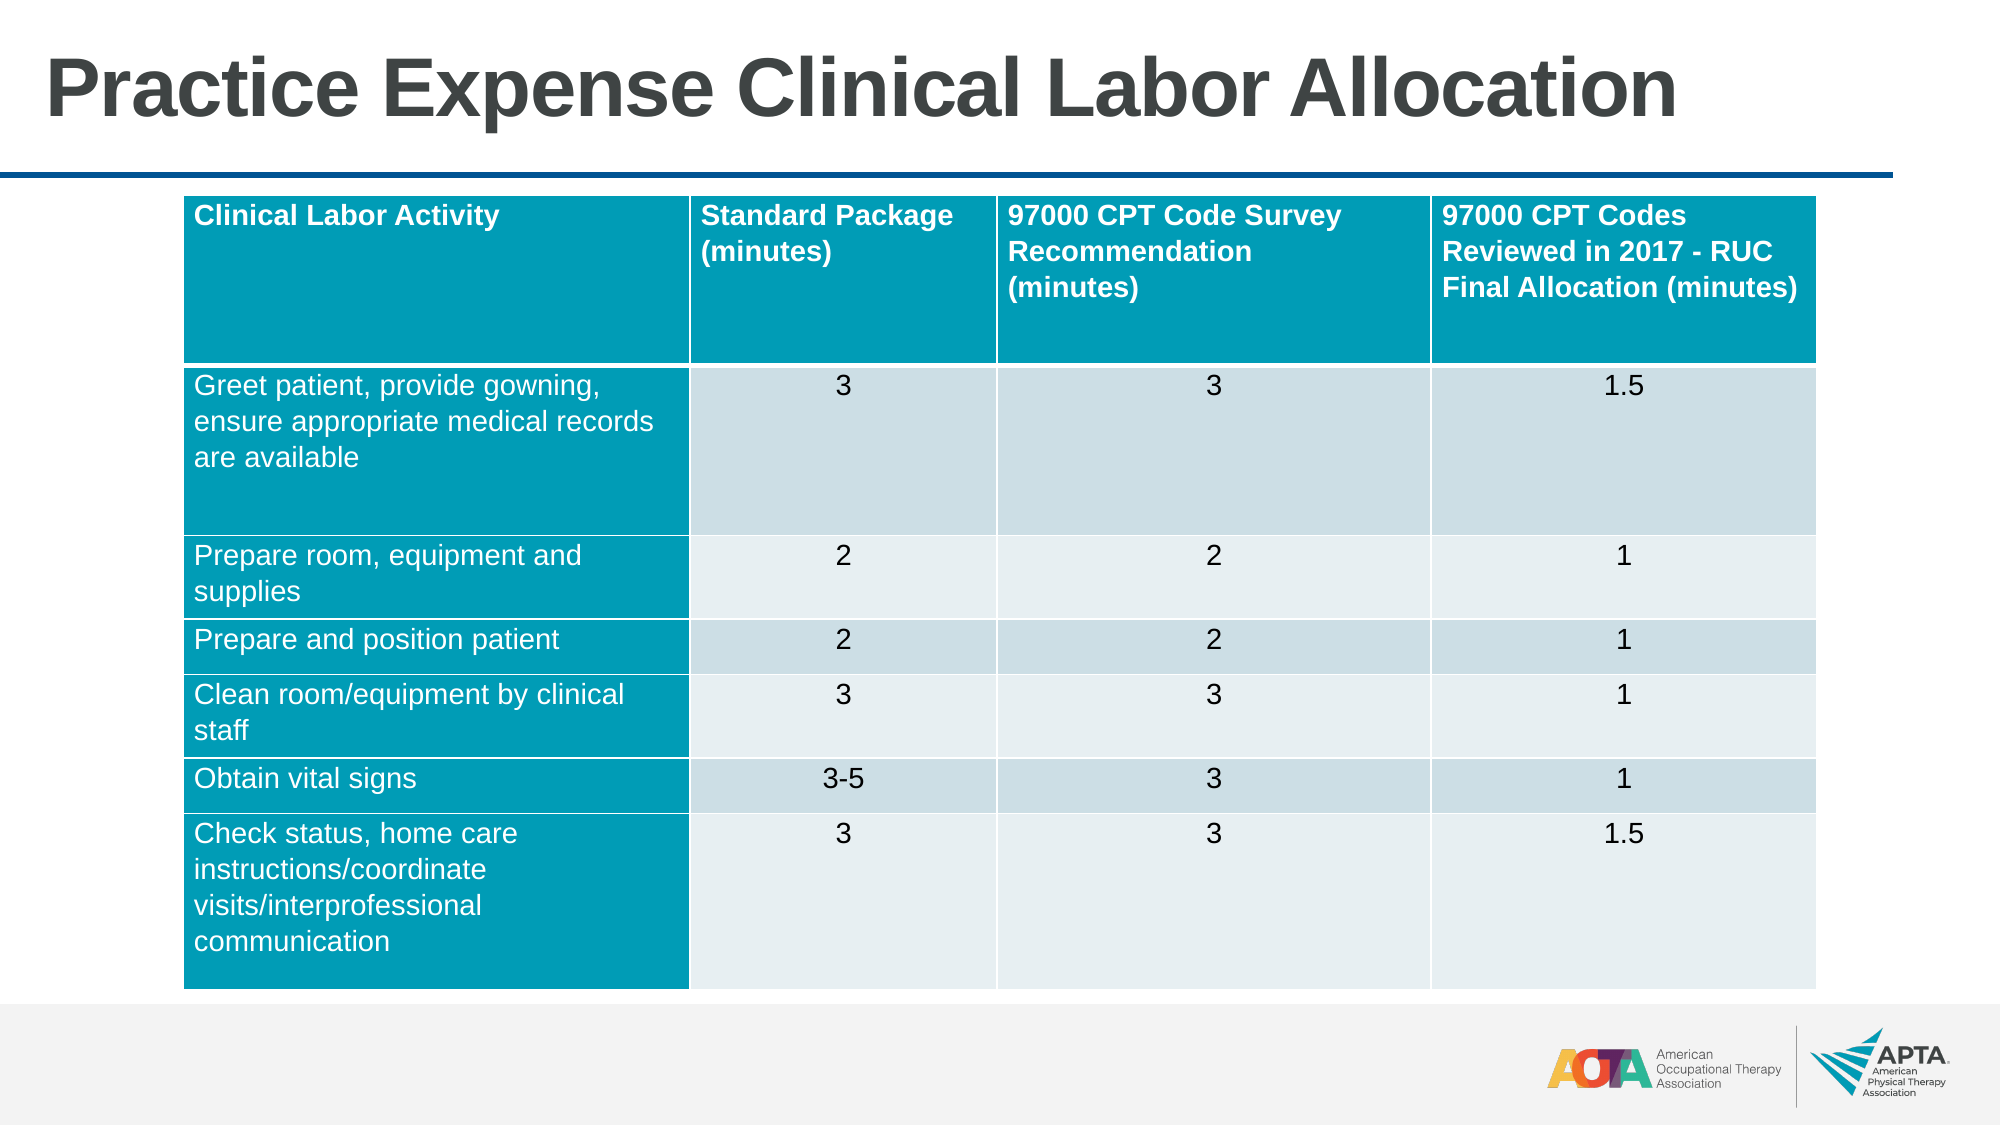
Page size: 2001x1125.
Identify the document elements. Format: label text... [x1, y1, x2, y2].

table_cell 3 [998, 814, 1430, 989]
table_header Standard Package (minutes) [691, 196, 996, 363]
table_header 97000 CPT Codes Reviewed in 2017 - RUC Final Allocation (minutes) [1432, 196, 1816, 363]
picture [1293, 977, 1996, 1125]
table_cell 2 [998, 536, 1430, 618]
table_header 97000 CPT Code Survey Recommendation (minutes) [998, 196, 1430, 363]
table_cell 1 [1432, 620, 1816, 674]
table_cell 2 [998, 620, 1430, 674]
table_cell 2 [691, 620, 996, 674]
table_cell 3 [998, 368, 1430, 535]
table_cell 3-5 [691, 759, 996, 813]
table_cell 3 [998, 759, 1430, 813]
table_cell 1 [1432, 536, 1816, 618]
table_cell Check status, home care instructions/coordinate visits/interprofessional communication [184, 814, 689, 989]
table_cell Clean room/equipment by clinical staff [184, 675, 689, 757]
table_cell 3 [998, 675, 1430, 757]
table_cell Prepare room, equipment and supplies [184, 536, 689, 618]
table_cell Obtain vital signs [184, 759, 689, 813]
table_cell 2 [691, 536, 996, 618]
table_cell Prepare and position patient [184, 620, 689, 674]
table_cell 1 [1432, 675, 1816, 757]
table_cell 1.5 [1432, 814, 1816, 989]
table_cell 3 [691, 814, 996, 989]
table_header Clinical Labor Activity [184, 196, 689, 363]
table_cell 1 [1432, 759, 1816, 813]
title Practice Expense Clinical Labor Allocation [30, 5, 1889, 175]
table_cell 1.5 [1432, 368, 1816, 535]
table_cell 3 [691, 675, 996, 757]
table_cell Greet patient, provide gowning, ensure appropriate medical records are available [184, 368, 689, 535]
table_cell 3 [691, 368, 996, 535]
